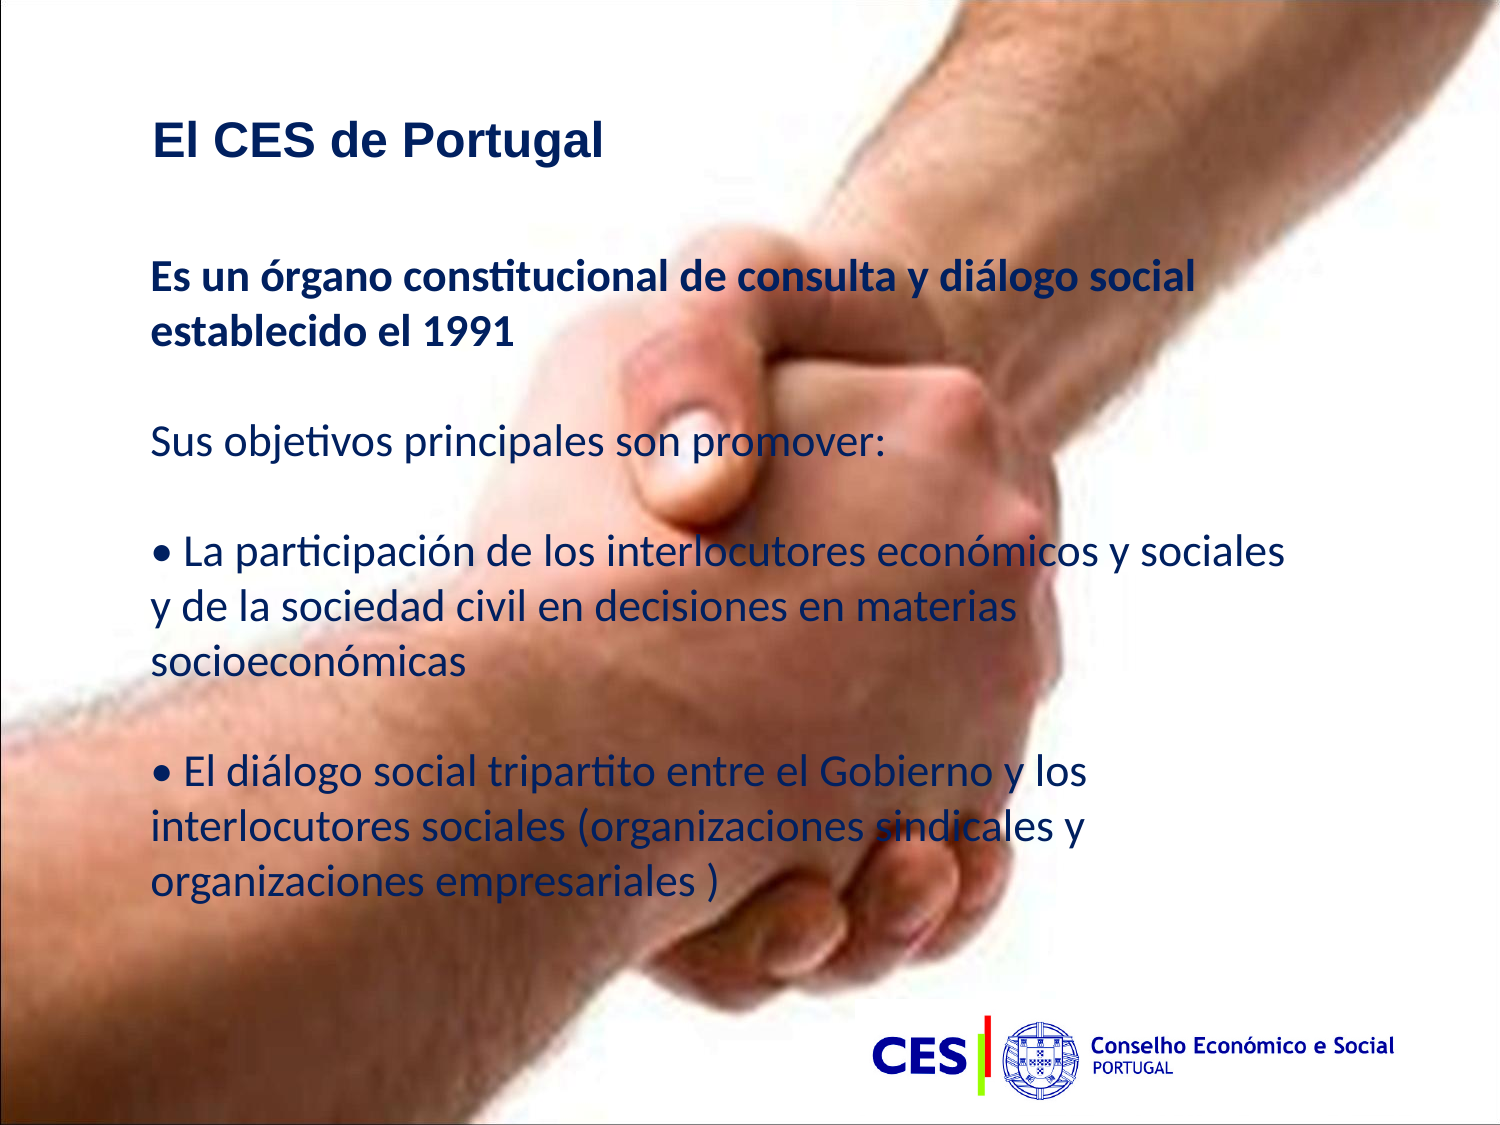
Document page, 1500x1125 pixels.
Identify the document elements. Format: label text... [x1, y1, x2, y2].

text_box El CES de Portugal [137, 100, 620, 176]
text_box Es un órgano constitucional de consulta y diálogo social establecido el 1991 Sus objetivos principales son promover: • La participación de los interlocutores económicos y sociales y de la sociedad civil en decisiones en materias socioeconómicas • El diálogo social tripartito entre el Gobierno y los interlocutores sociales (organizaciones sindicales y organizaciones empresariales ) [135, 238, 1329, 913]
picture [0, 0, 1500, 1125]
